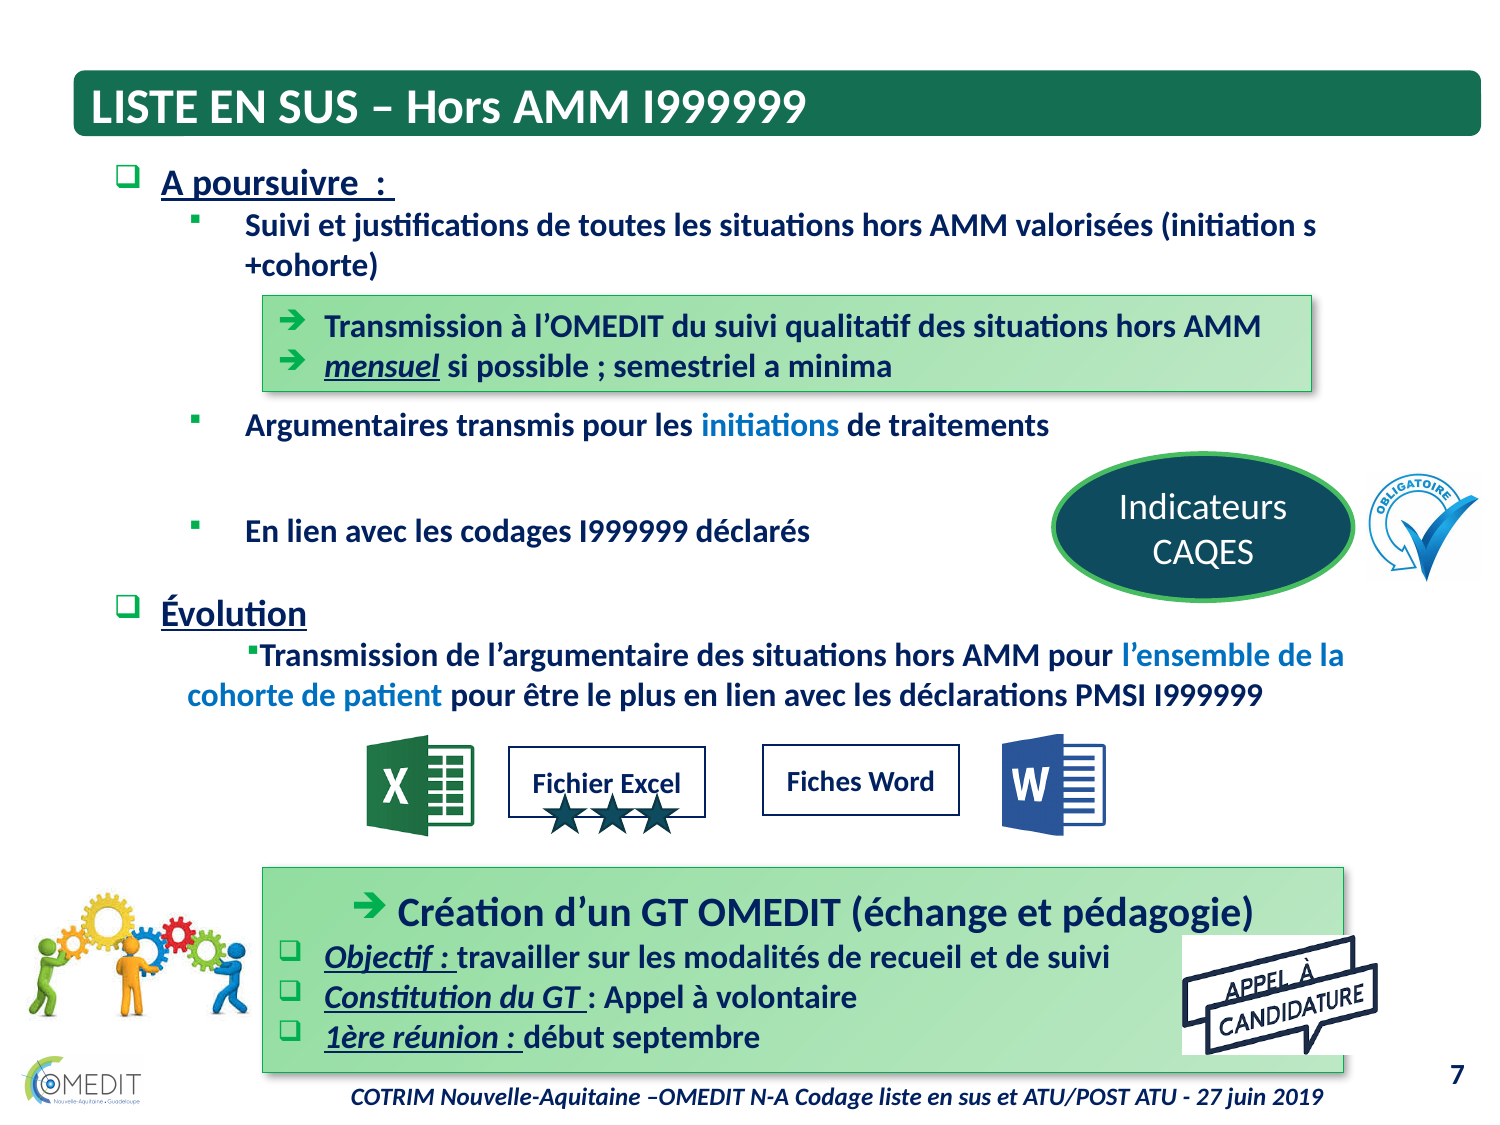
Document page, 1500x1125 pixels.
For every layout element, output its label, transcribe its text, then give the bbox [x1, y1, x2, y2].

picture [20, 1054, 99, 1106]
text_box Création d’un GT OMEDIT (échange et pédagogie) Objectif : travailler sur les modalités de recueil et de suivi Constitution du GT : Appel à volontaire 1ère réunion : début septembre [262, 867, 1344, 1073]
text_box LISTE EN SUS – Hors AMM I999999 [72, 69, 1483, 138]
text_box Transmission à l’OMEDIT du suivi qualitatif des situations hors AMM mensuel si possible ; semestriel a minima [262, 295, 1312, 392]
picture [1366, 472, 1481, 582]
picture [18, 888, 252, 1026]
slide_number 7 [1414, 1042, 1480, 1103]
text_box Indicateurs CAQES [1052, 452, 1355, 602]
text_box A poursuivre : Suivi et justifications de toutes les situations hors AMM valorisées (initiation s +cohorte) Argumentaires transmis pour les initiations de traitements En lien avec les codages I999999 déclarés Évolution Transmission de l’argumentaire des situations hors AMM pour l’ensemble de la cohorte de patient pour être le plus en lien avec les déclarations PMSI I999999 [99, 150, 1414, 1125]
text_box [321, 729, 1106, 841]
picture [1182, 935, 1378, 1055]
